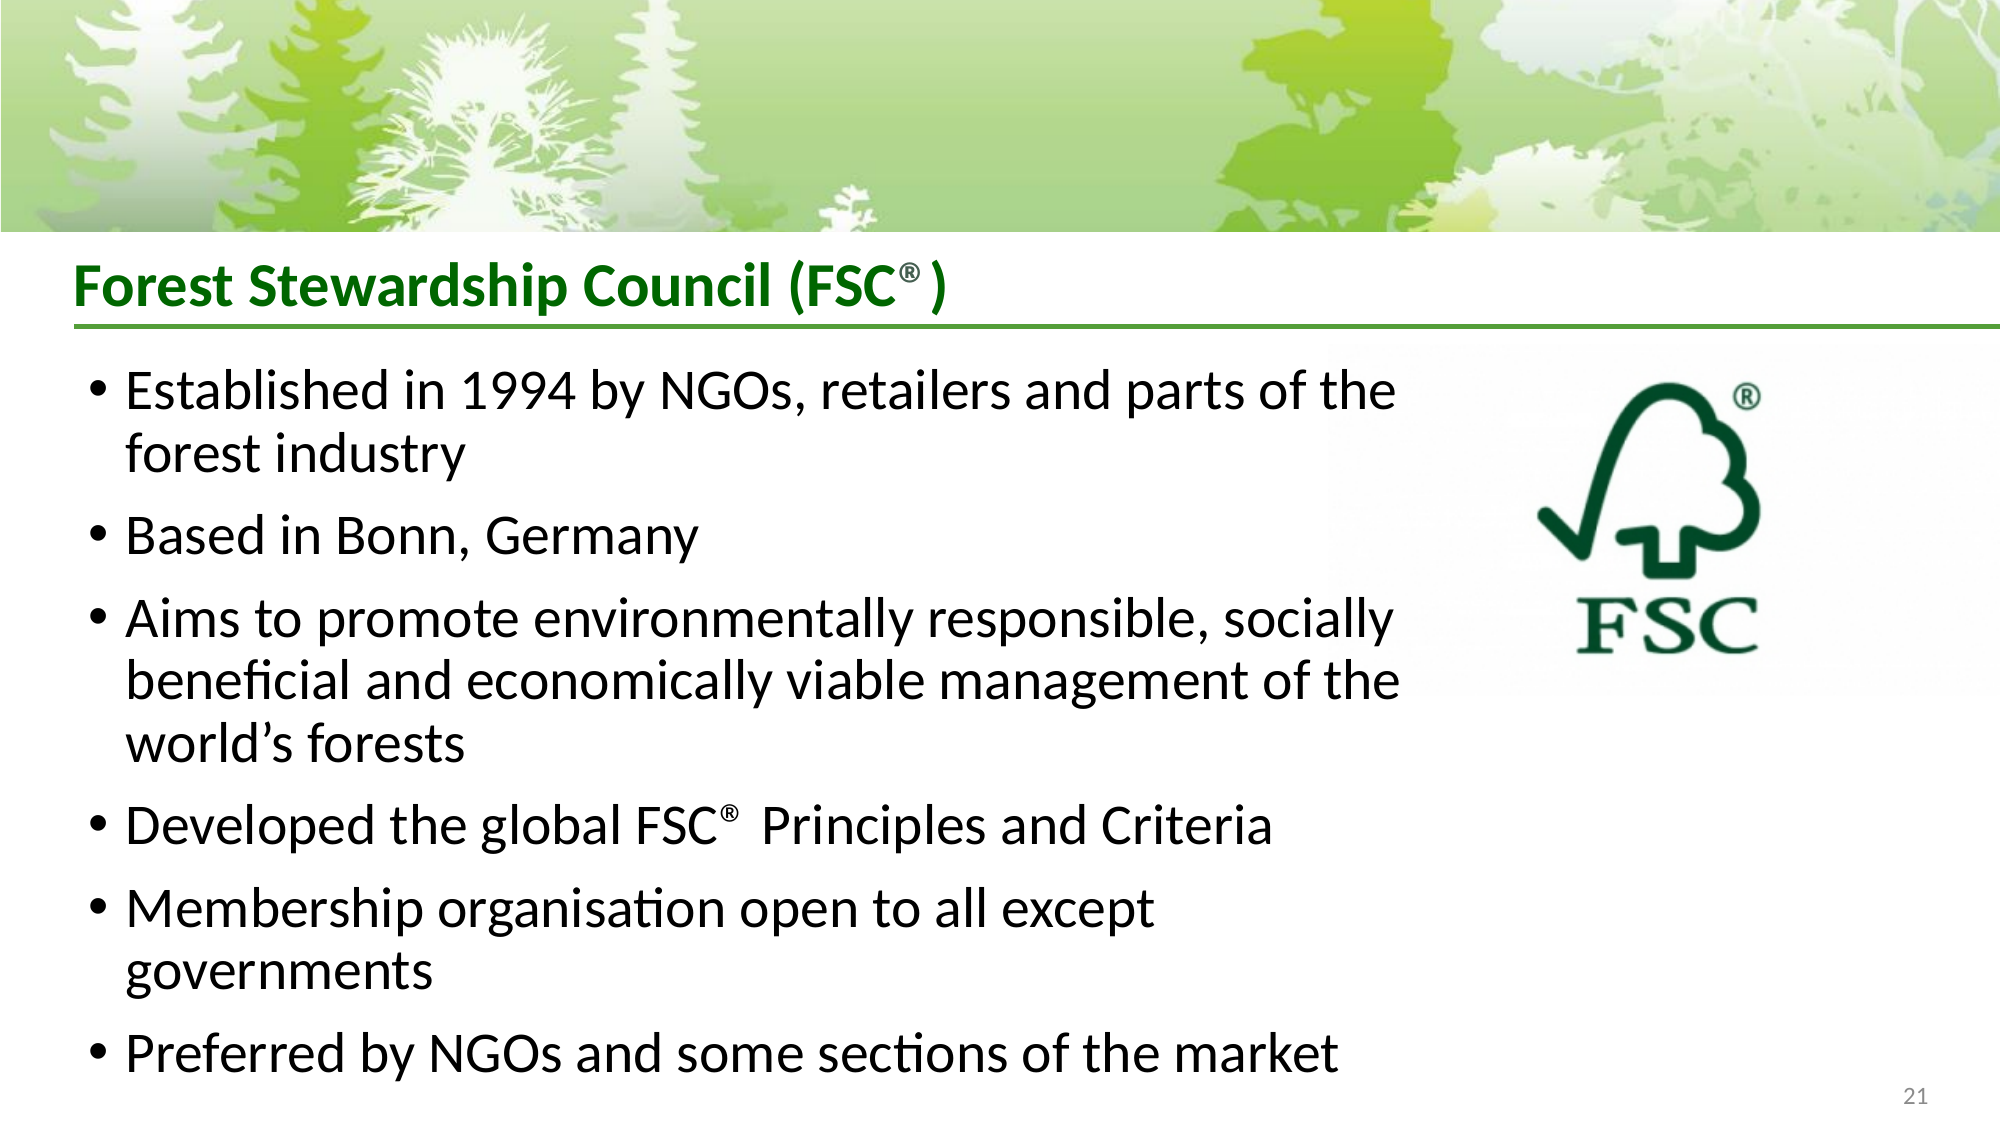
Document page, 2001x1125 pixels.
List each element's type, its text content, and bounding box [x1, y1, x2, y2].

title Forest Stewardship Council (FSC®) [59, 192, 1559, 381]
picture [1328, 344, 2000, 697]
picture [0, 0, 2000, 232]
slide_number 21 [1493, 1065, 1944, 1125]
list Established in 1994 by NGOs, retailers and parts of the forest industry Based in Bonn, Germany Aims to promote environmentally responsible, socially beneficial and economically viable management of the world’s forests Developed the global FSC® Principles and Criteria Membership organisation open to all except governments Preferred by NGOs and some sections of the market [73, 352, 1434, 1096]
